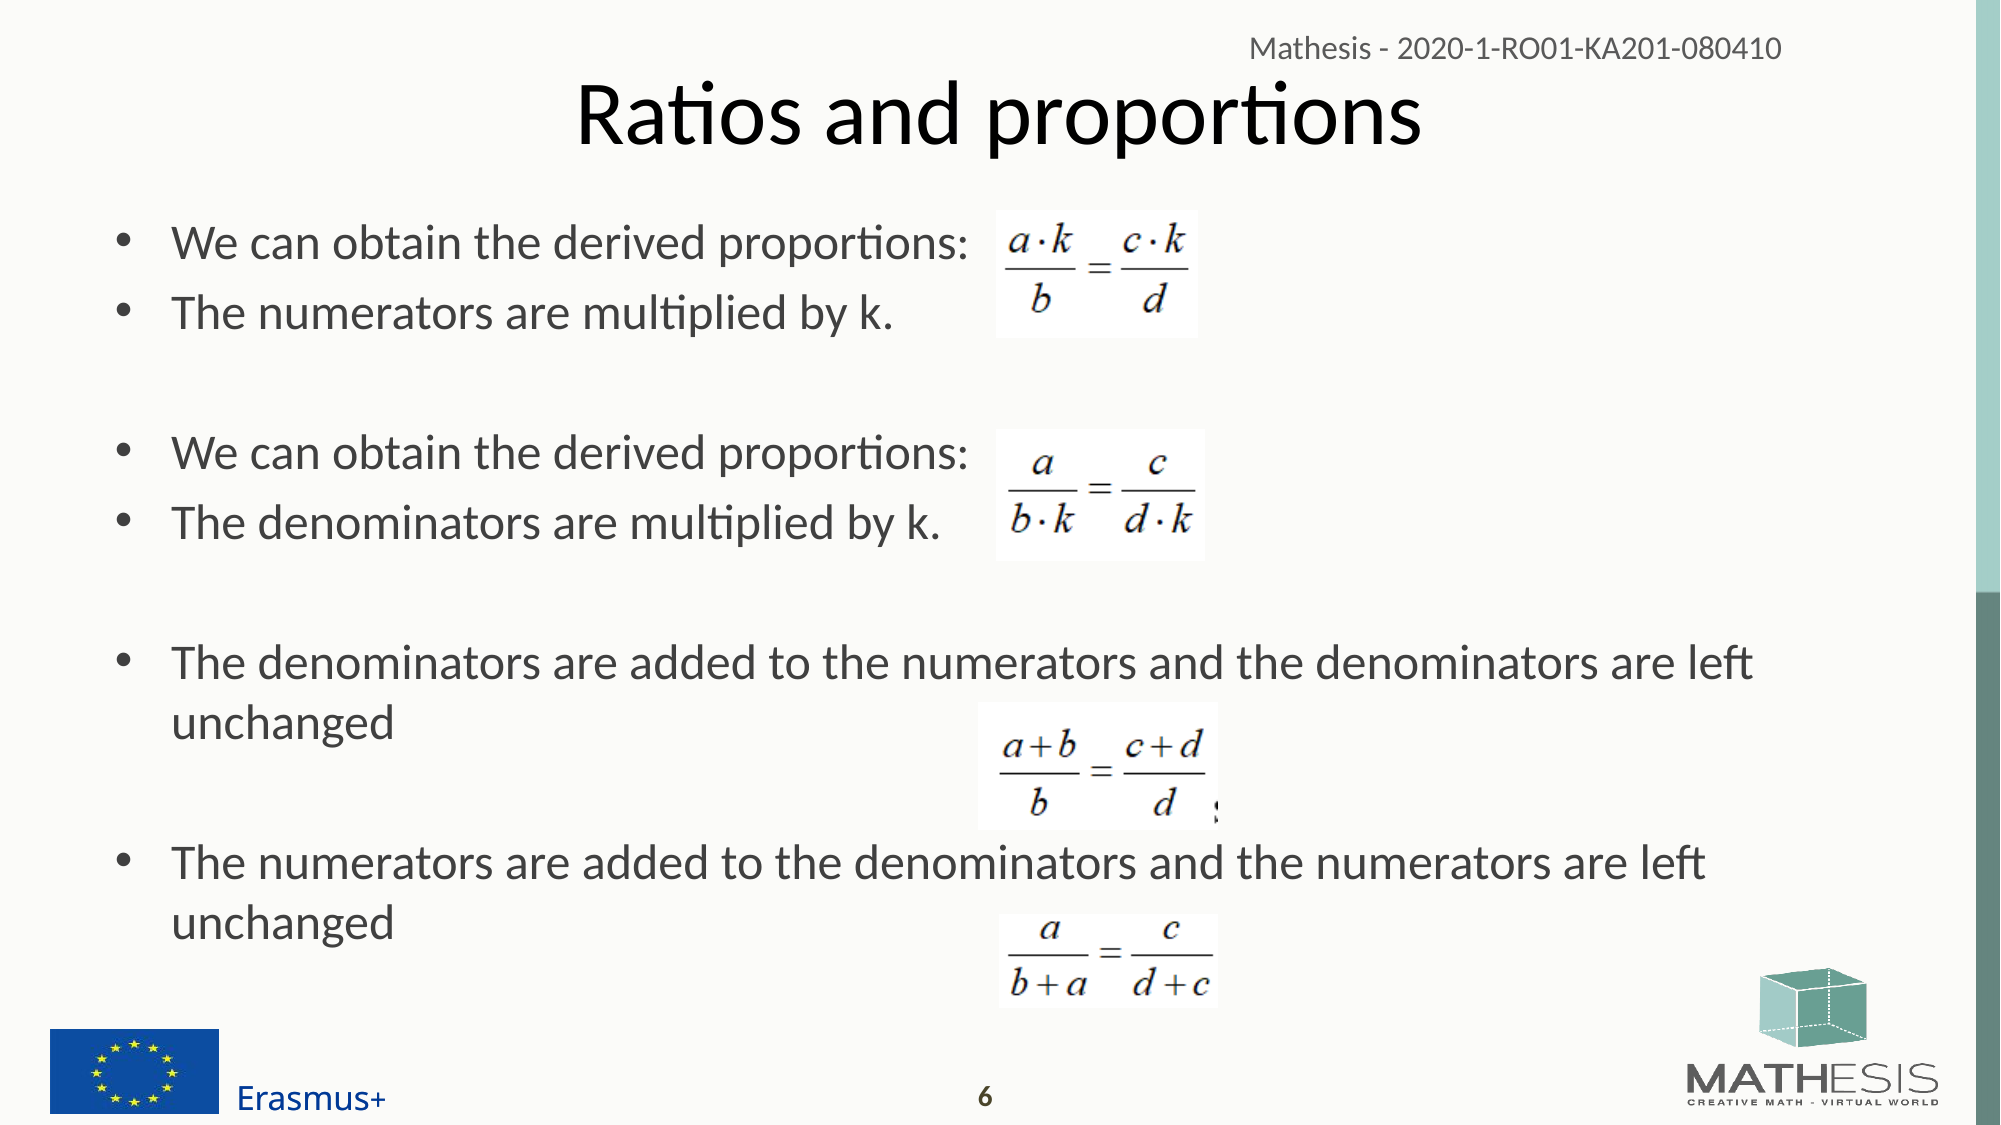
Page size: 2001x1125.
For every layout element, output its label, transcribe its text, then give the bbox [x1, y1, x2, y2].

picture [50, 1029, 219, 1114]
title Ratios and proportions [99, 45, 1900, 202]
picture [977, 702, 1218, 830]
picture [999, 913, 1218, 1009]
list We can obtain the derived proportions: The numerators are multiplied by k. We can obtain the derived proportions: The denominators are multiplied by k. The denominators are added to the numerators and the denominators are left unchanged The numerators are added to the denominators and the numerators are left unchanged [99, 202, 1900, 945]
picture [995, 428, 1205, 561]
picture [995, 210, 1199, 338]
